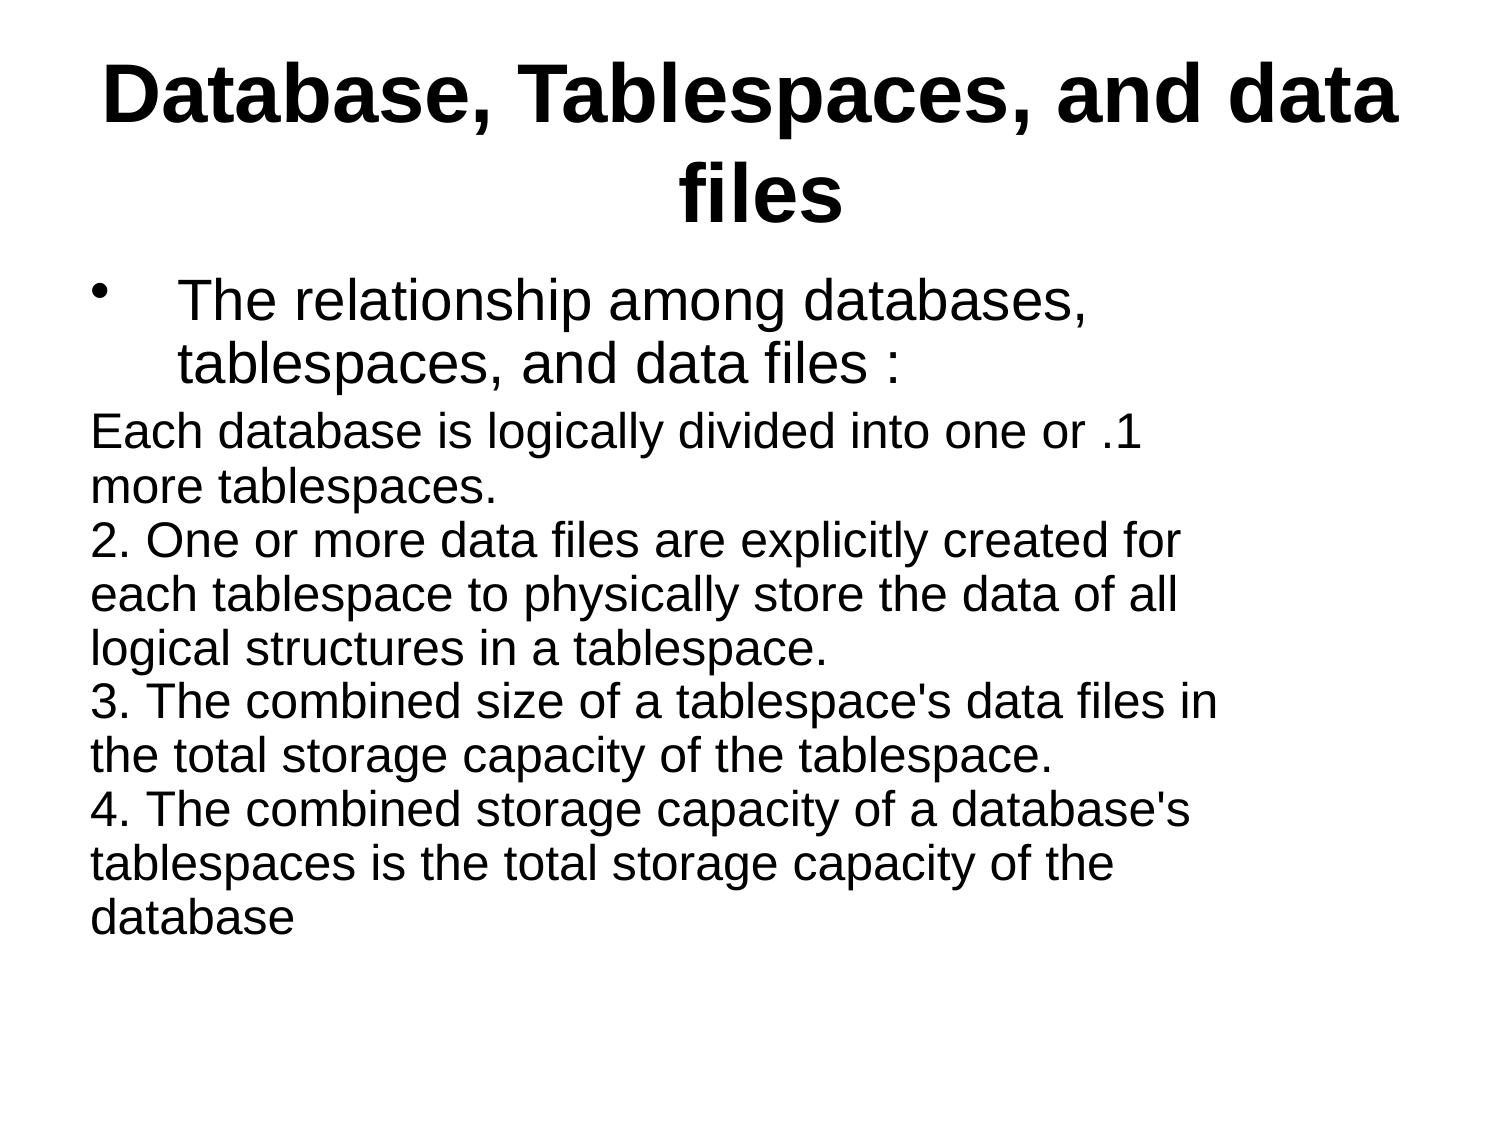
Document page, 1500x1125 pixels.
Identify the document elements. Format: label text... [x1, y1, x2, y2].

list The relationship among databases, tablespaces, and data files : 1. Each database is logically divided into one or more tablespaces. 2. One or more data files are explicitly created for each tablespace to physically store the data of all logical structures in a tablespace. 3. The combined size of a tablespace's data files in the total storage capacity of the tablespace. 4. The combined storage capacity of a database's tablespaces is the total storage capacity of the database [74, 262, 1426, 1006]
title Database, Tablespaces, and data files [74, 44, 1426, 233]
